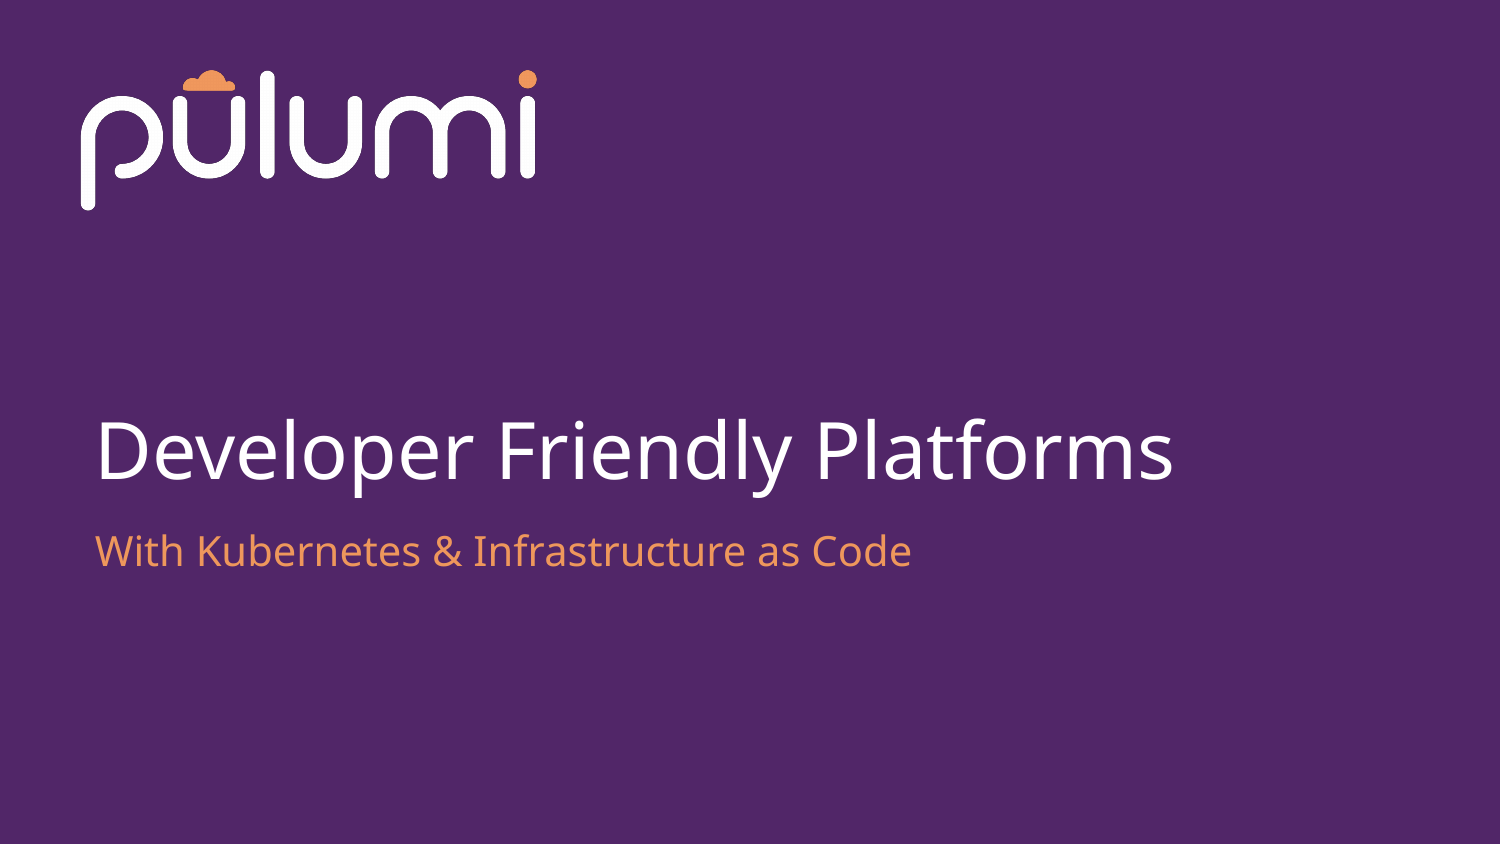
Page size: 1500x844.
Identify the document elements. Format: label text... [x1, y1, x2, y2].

text_box With Kubernetes & Infrastructure as Code [79, 510, 1423, 652]
text_box Developer Friendly Platforms [79, 268, 1488, 511]
picture [79, 70, 538, 212]
